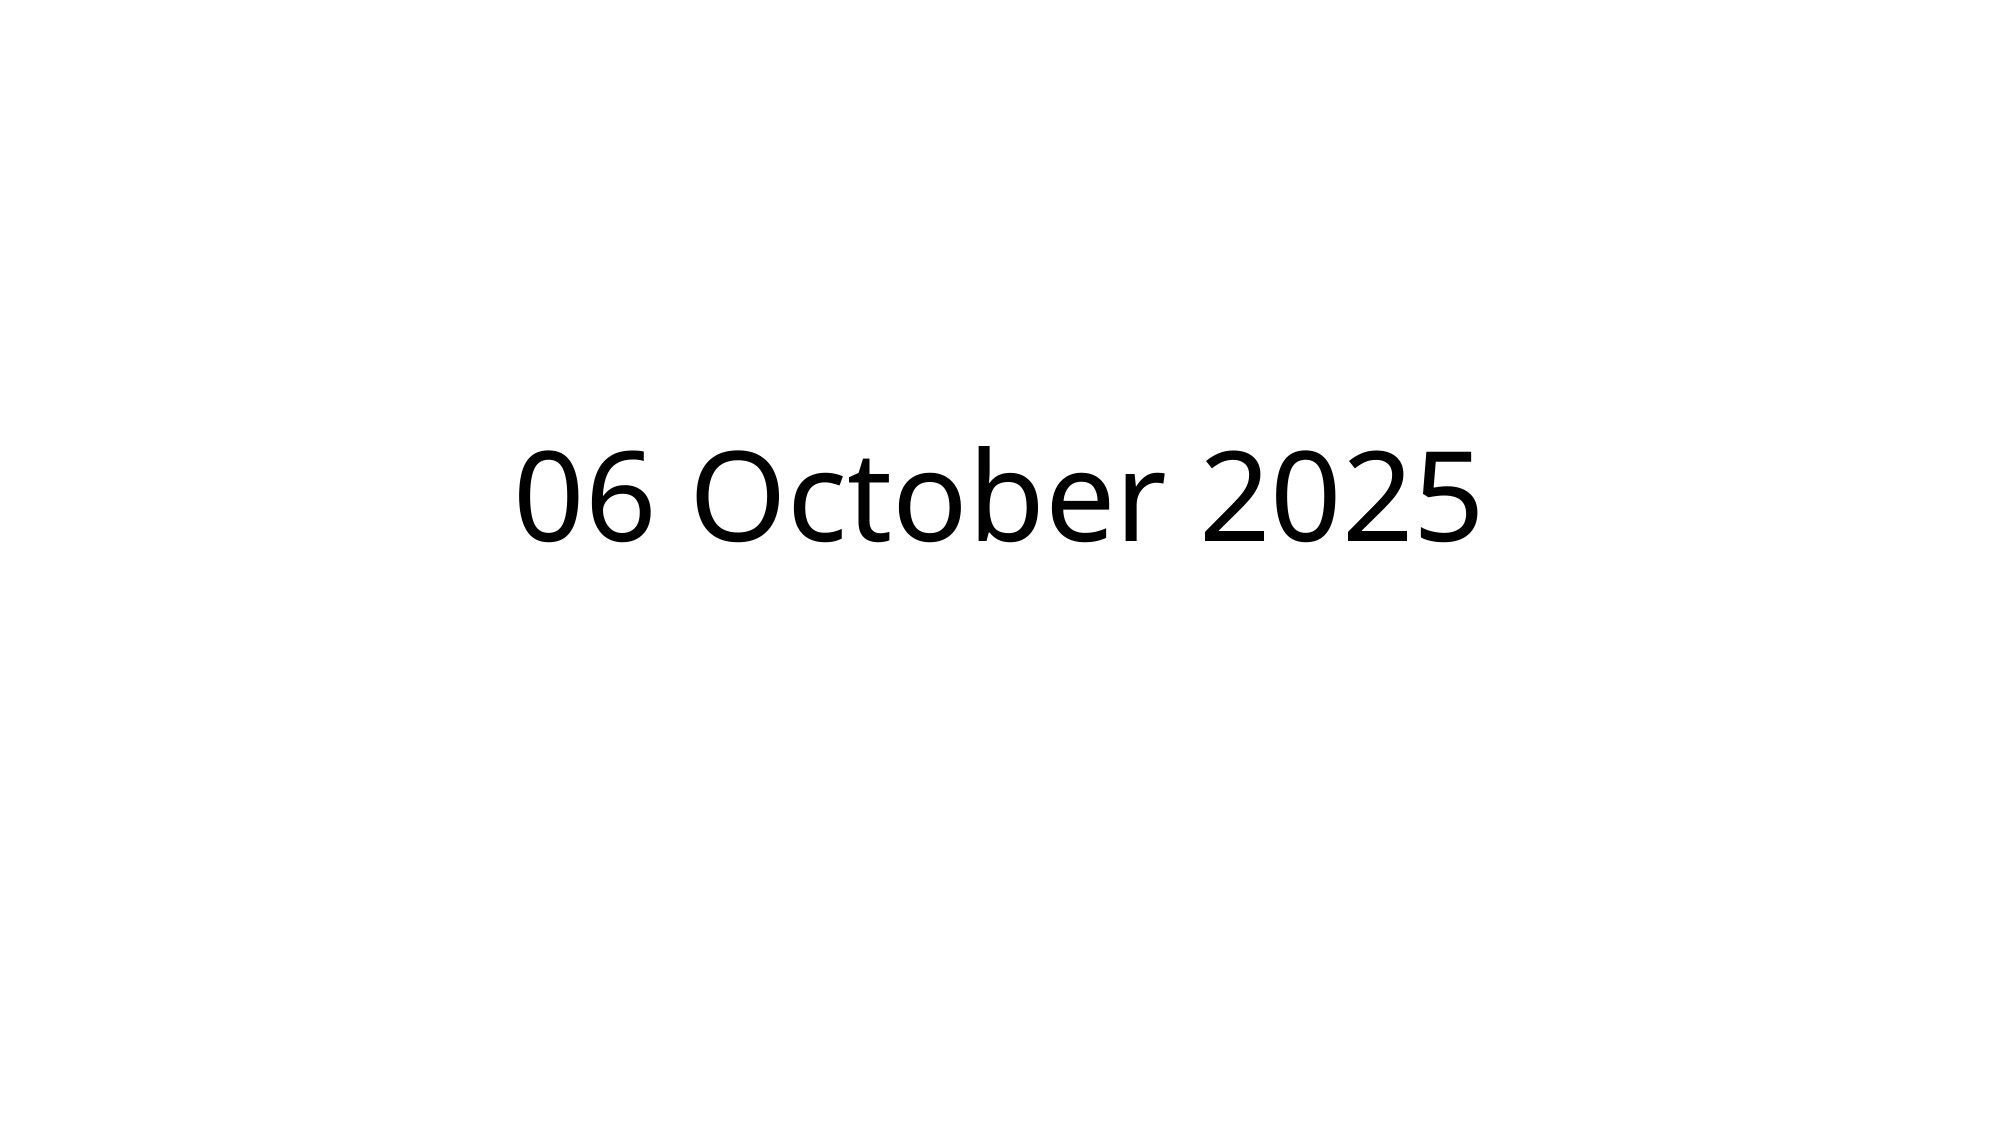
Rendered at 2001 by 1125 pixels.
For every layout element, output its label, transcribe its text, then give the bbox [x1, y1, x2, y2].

title 06 October 2025 [249, 184, 1750, 576]
